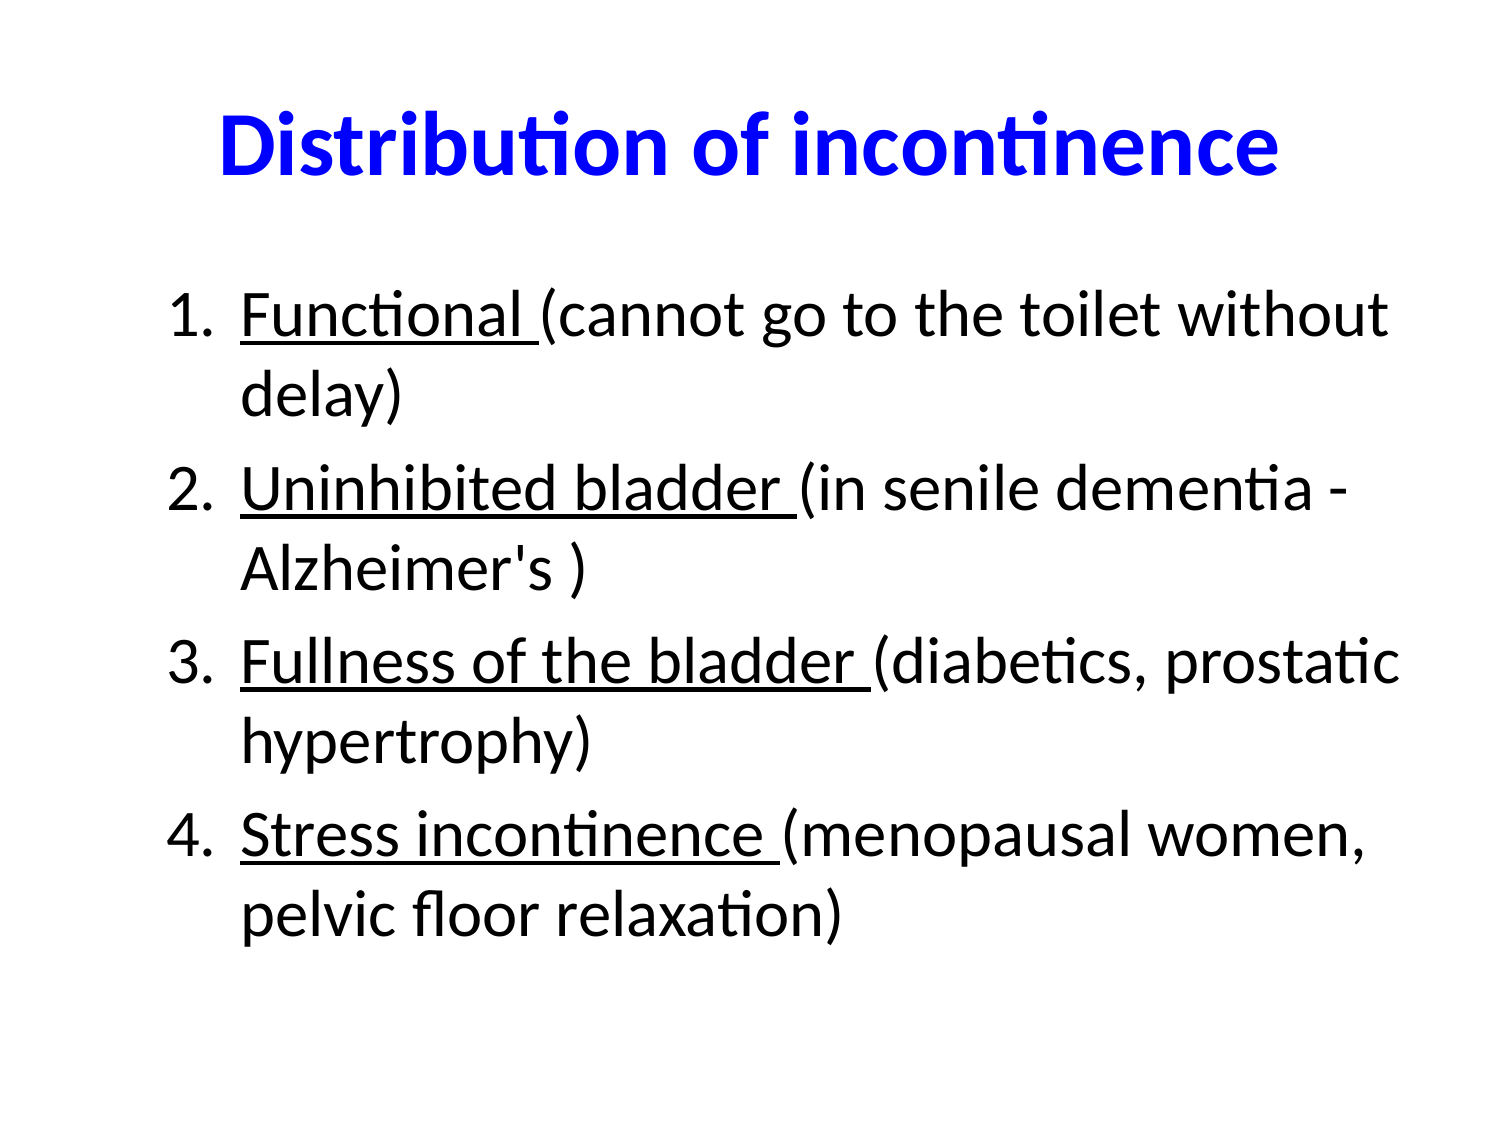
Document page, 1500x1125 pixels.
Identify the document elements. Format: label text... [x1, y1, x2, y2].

title Distribution of incontinence [75, 45, 1425, 233]
list Functional (cannot go to the toilet without delay) Uninhibited bladder (in senile dementia - Alzheimer's ) Fullness of the bladder (diabetics, prostatic hypertrophy) Stress incontinence (menopausal women, pelvic floor relaxation) [75, 262, 1425, 1005]
